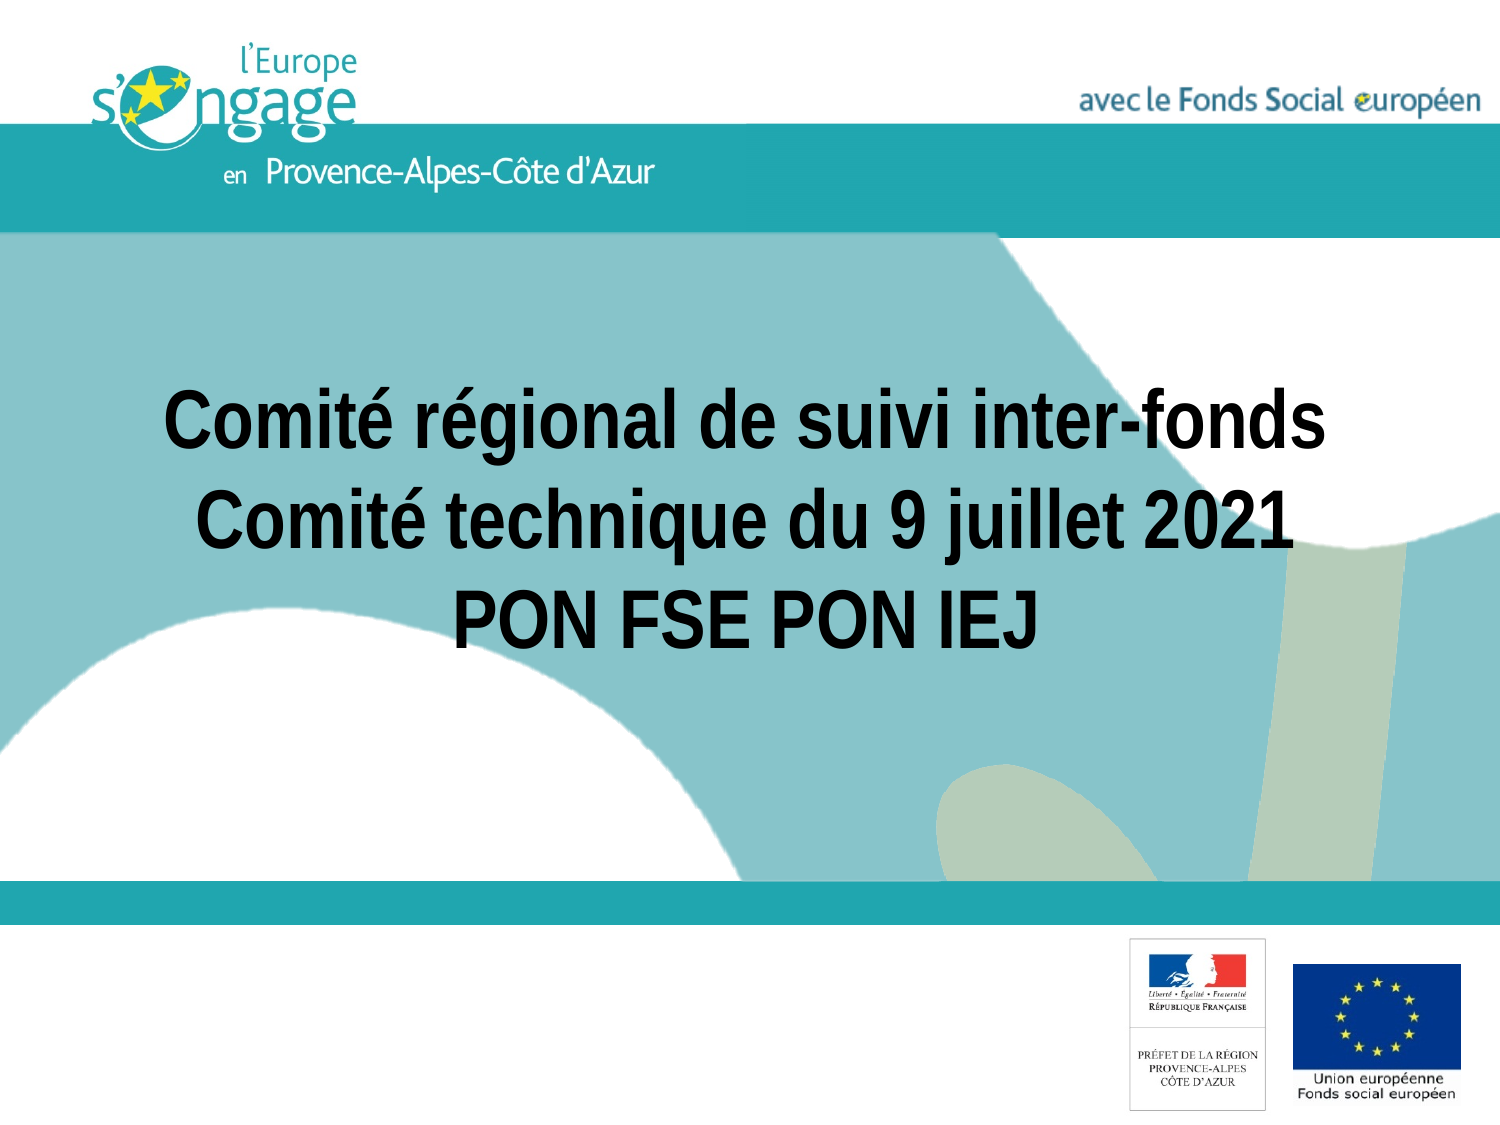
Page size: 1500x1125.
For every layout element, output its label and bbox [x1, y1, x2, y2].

picture [1293, 963, 1462, 1107]
picture [0, 42, 1500, 925]
picture [1118, 928, 1277, 1118]
